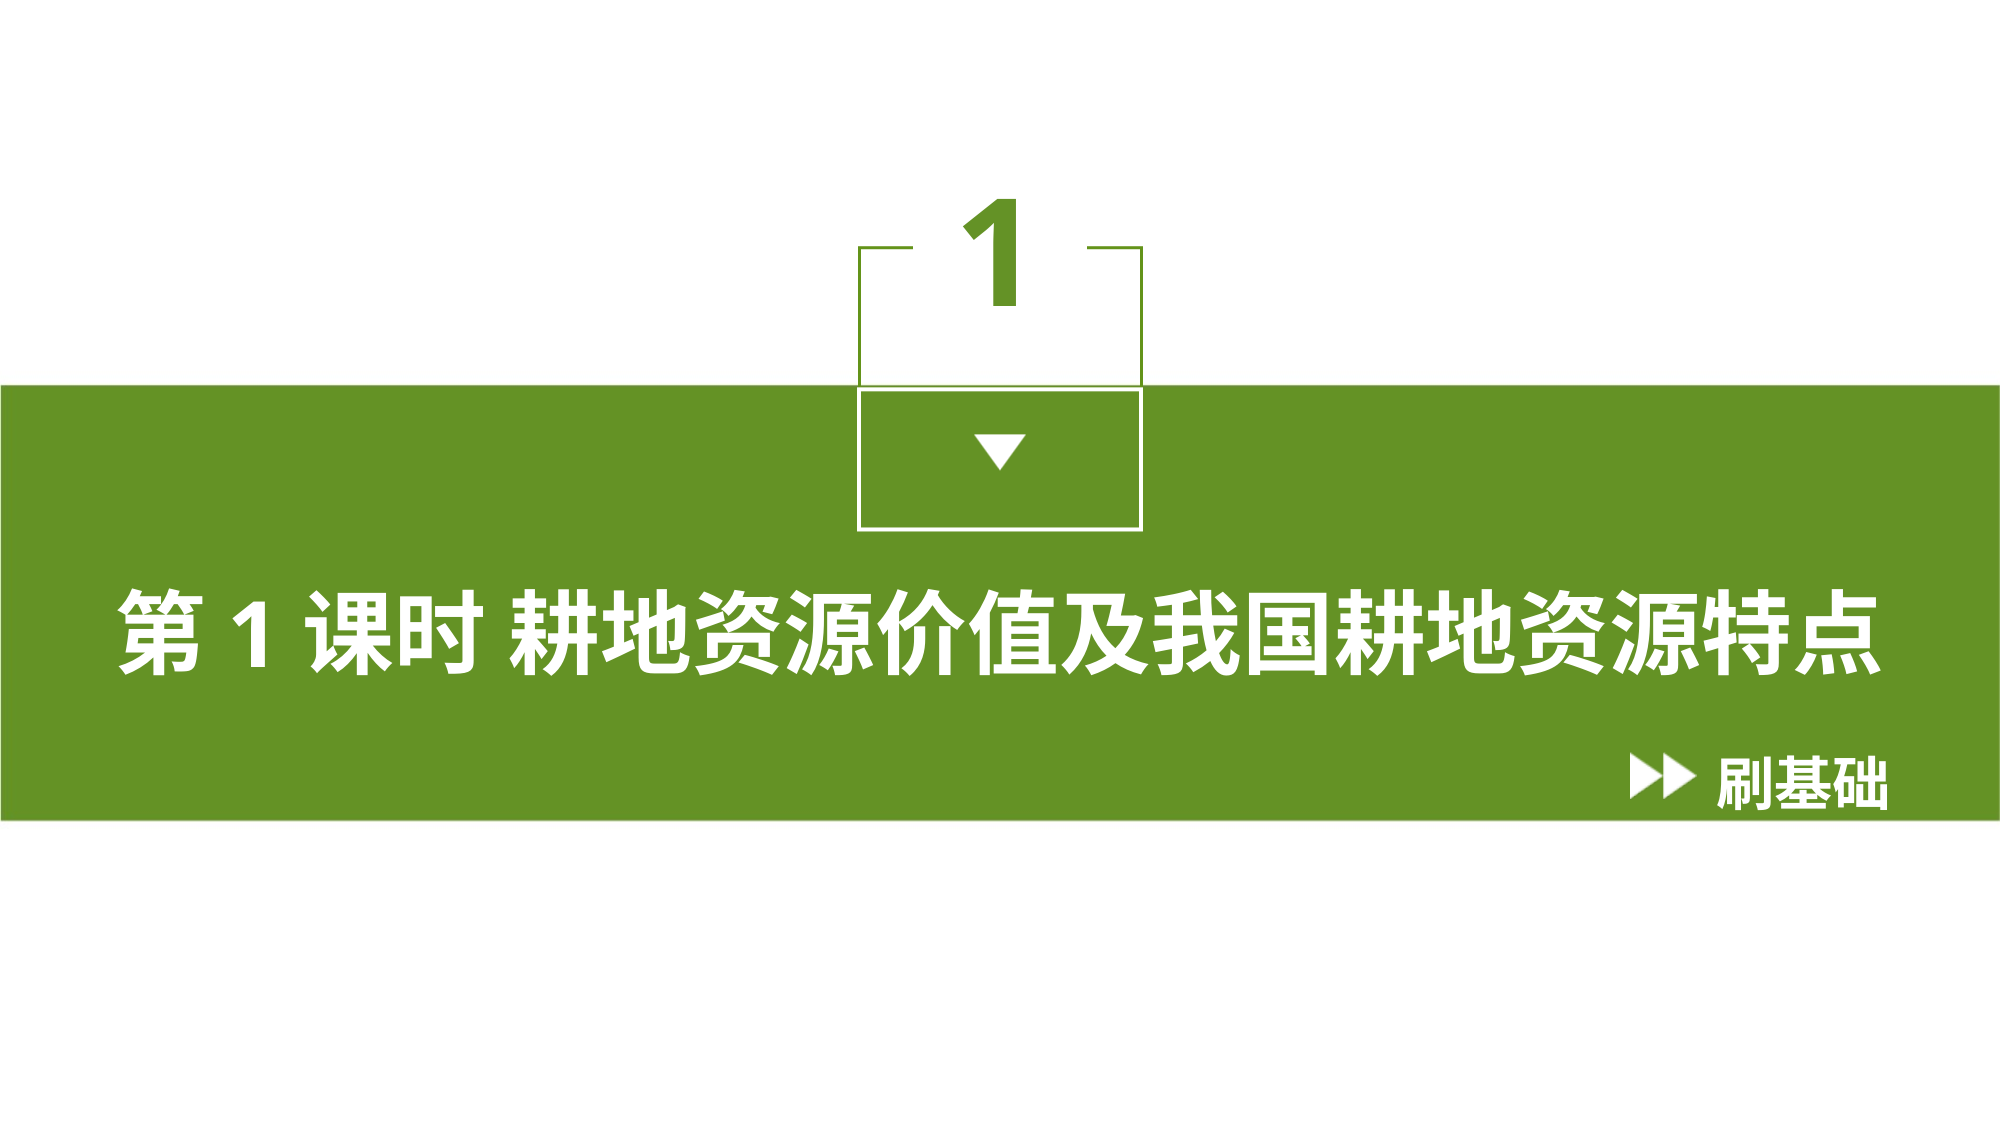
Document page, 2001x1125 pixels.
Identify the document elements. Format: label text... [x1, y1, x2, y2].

text_box 刷基础 [1715, 718, 1997, 812]
picture [0, 0, 2000, 572]
text_box 第1课时 耕地资源价值及我国耕地资源特点 [0, 572, 2000, 791]
picture [0, 739, 2000, 1125]
text_box 1 [865, 148, 1130, 345]
